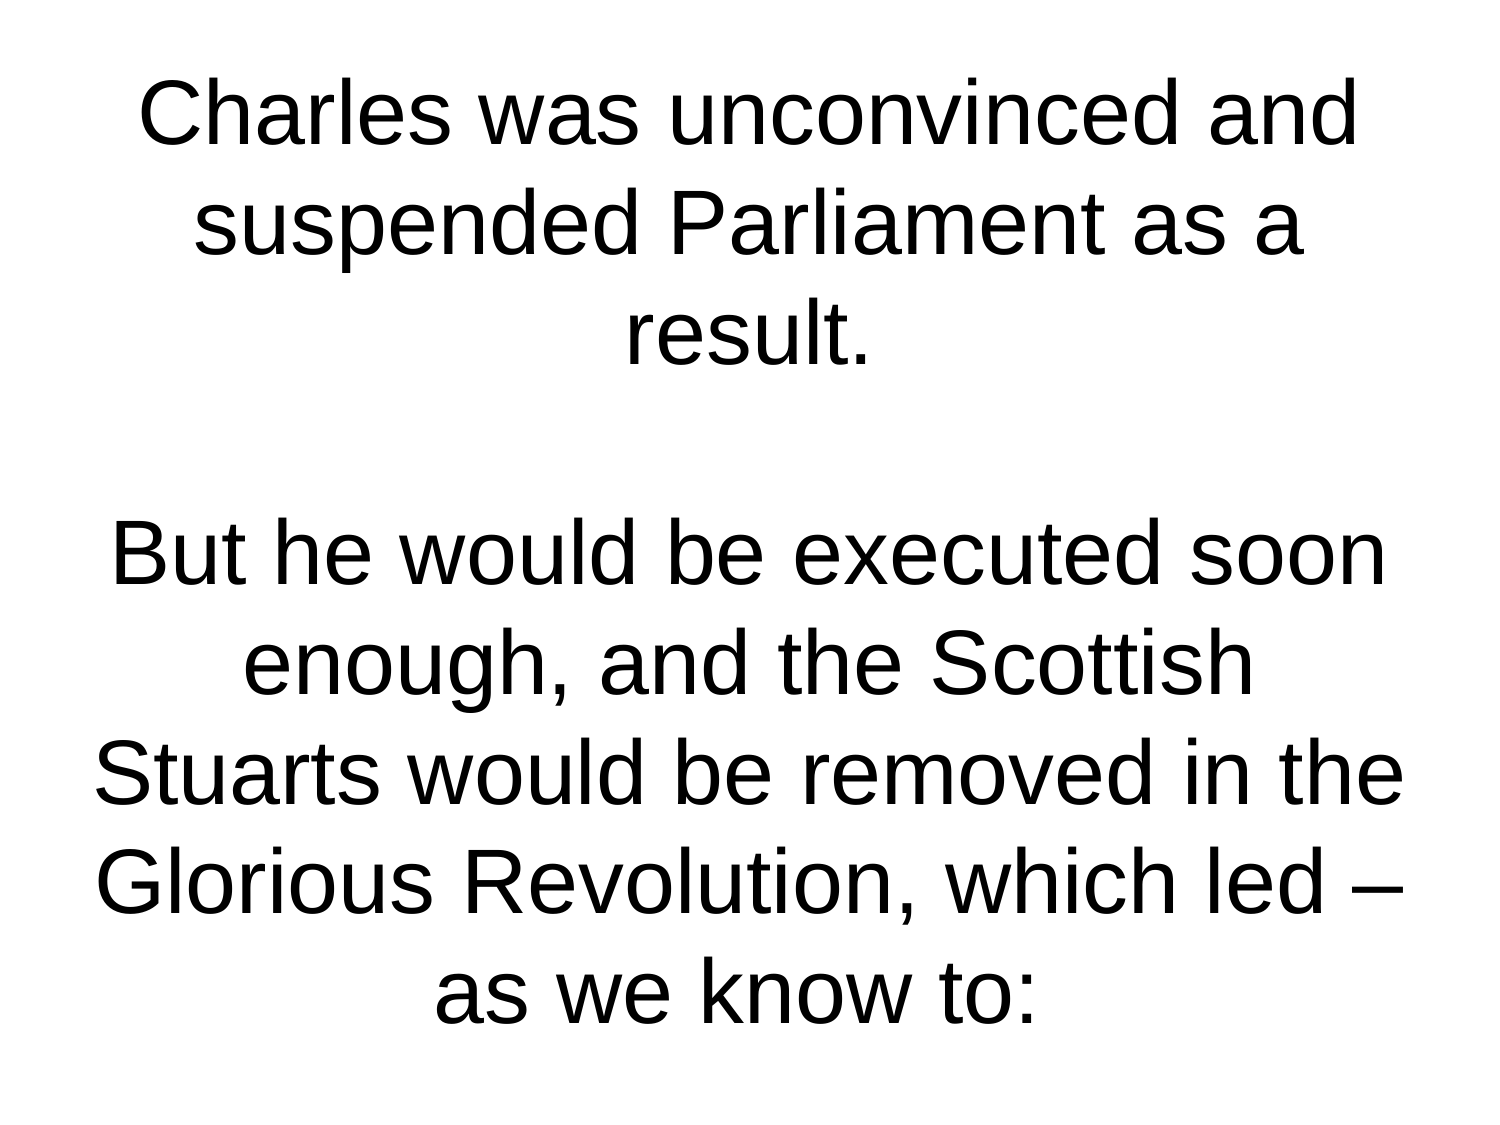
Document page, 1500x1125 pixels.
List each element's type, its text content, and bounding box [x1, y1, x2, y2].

title Charles was unconvinced and suspended Parliament as a result. But he would be executed soon enough, and the Scottish Stuarts would be removed in the Glorious Revolution, which led – as we know to: [74, 44, 1426, 1051]
